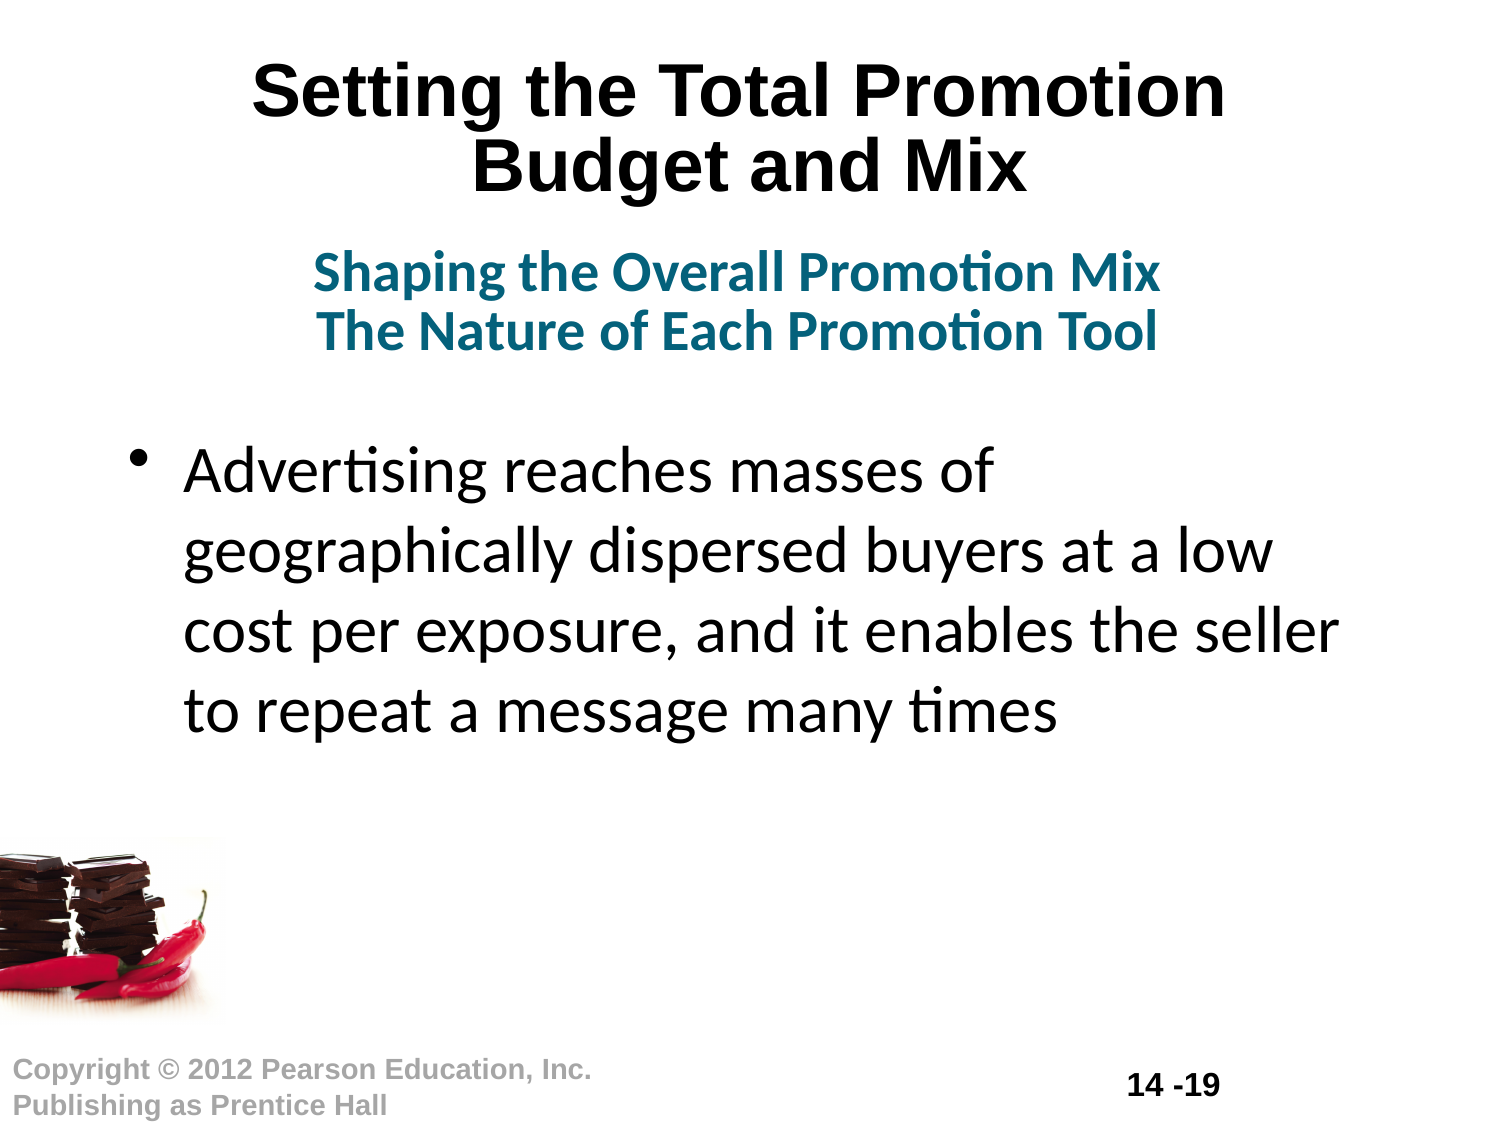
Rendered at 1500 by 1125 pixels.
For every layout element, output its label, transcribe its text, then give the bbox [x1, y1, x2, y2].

title Setting the Total Promotion Budget and Mix [112, 37, 1388, 226]
list Advertising reaches masses of geographically dispersed buyers at a low cost per exposure, and it enables the seller to repeat a message many times [112, 324, 1388, 1001]
list Shaping the Overall Promotion Mix The Nature of Each Promotion Tool [149, 237, 1326, 301]
picture [0, 837, 226, 1025]
